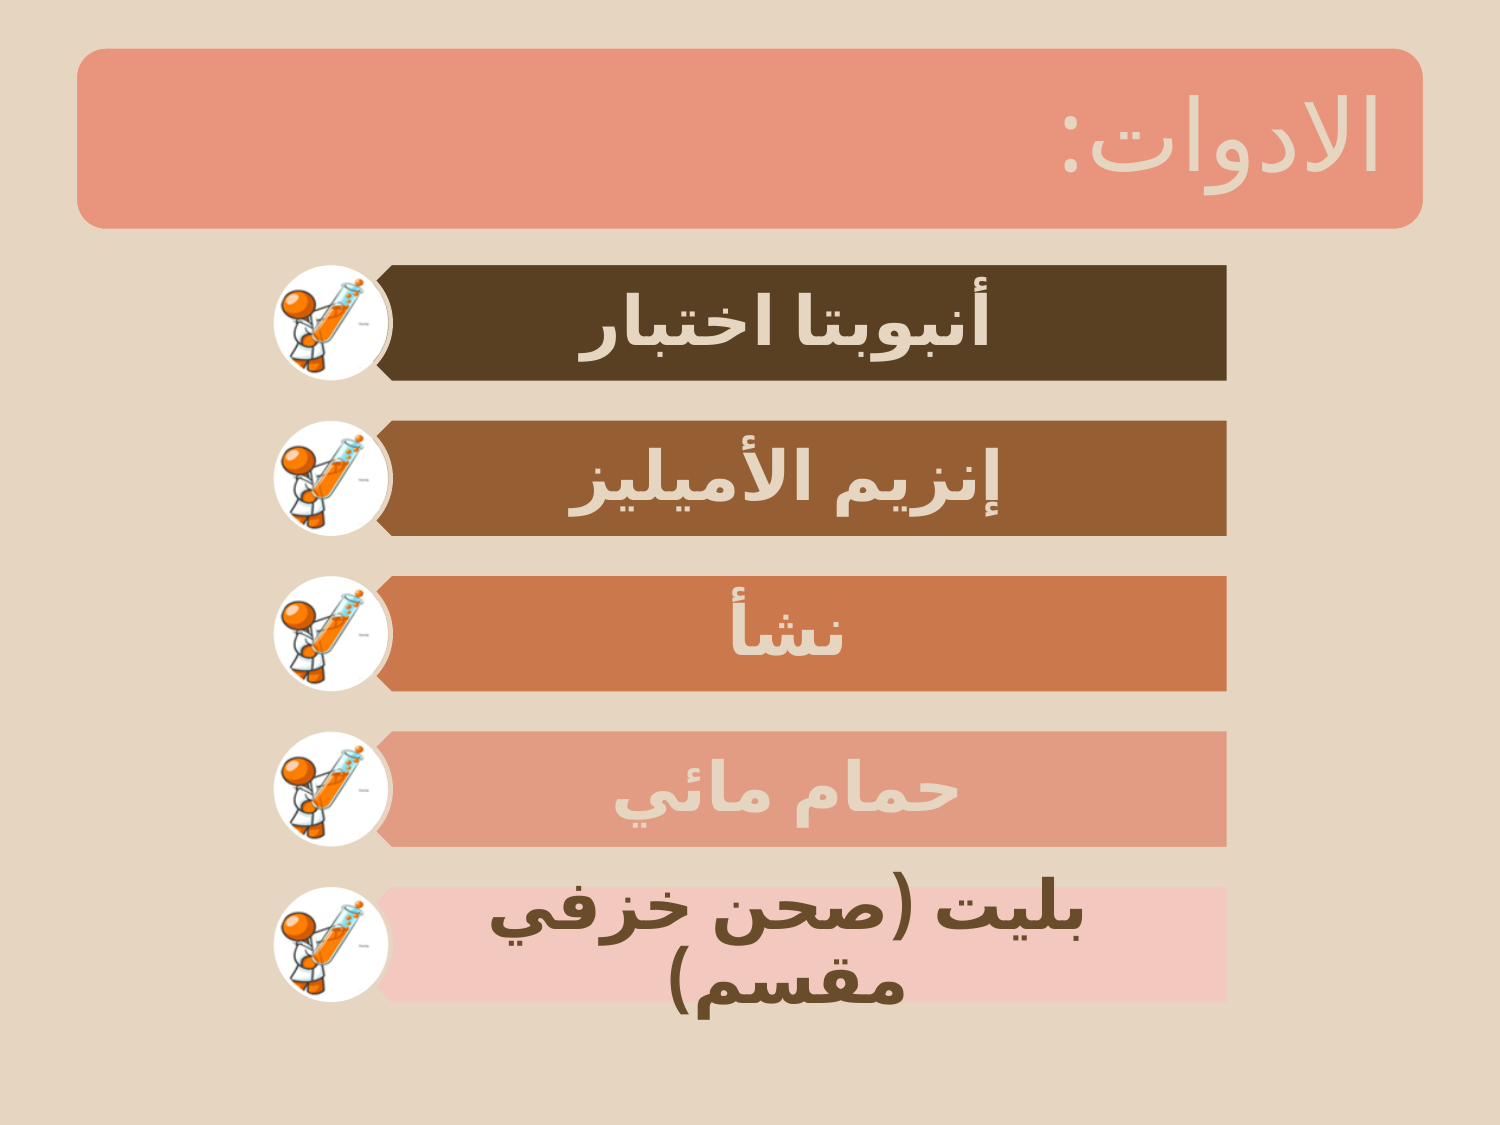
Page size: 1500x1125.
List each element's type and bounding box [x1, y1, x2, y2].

list [74, 262, 1426, 1006]
text_box [74, 44, 1426, 233]
